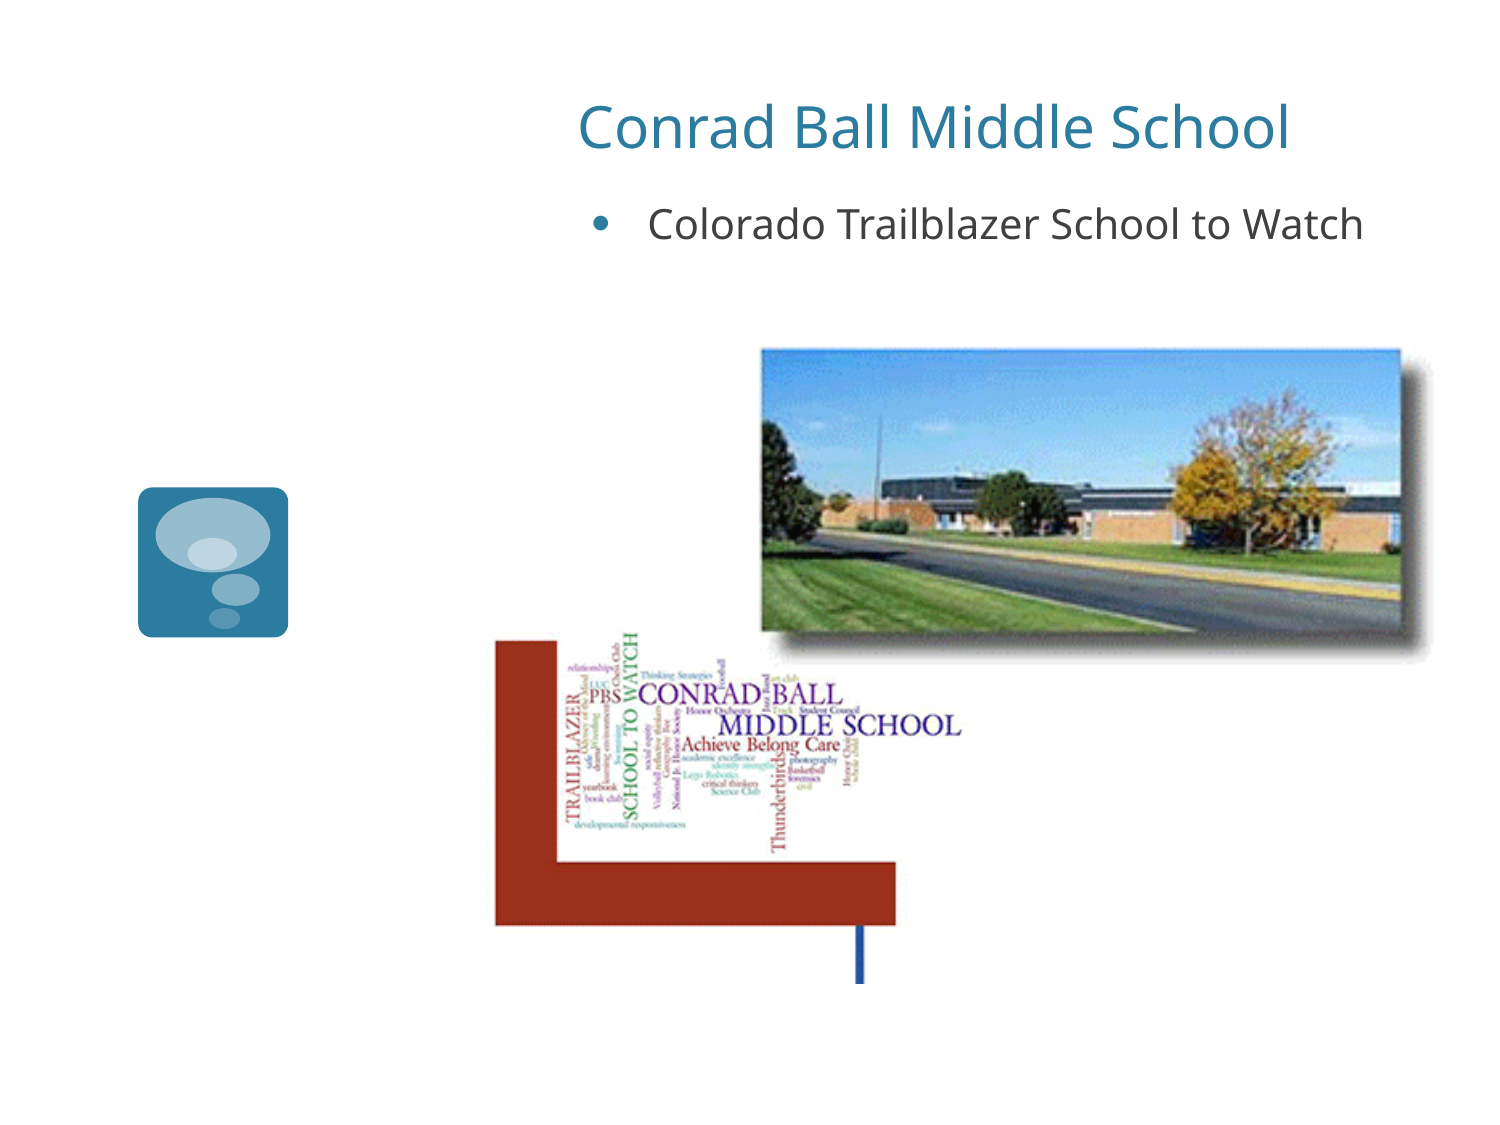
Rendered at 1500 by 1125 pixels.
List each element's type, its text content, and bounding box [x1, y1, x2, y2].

list Colorado Trailblazer School to Watch [576, 190, 1436, 347]
picture [738, 324, 1448, 673]
title Conrad Ball Middle School [562, 50, 1375, 168]
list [459, 588, 990, 984]
